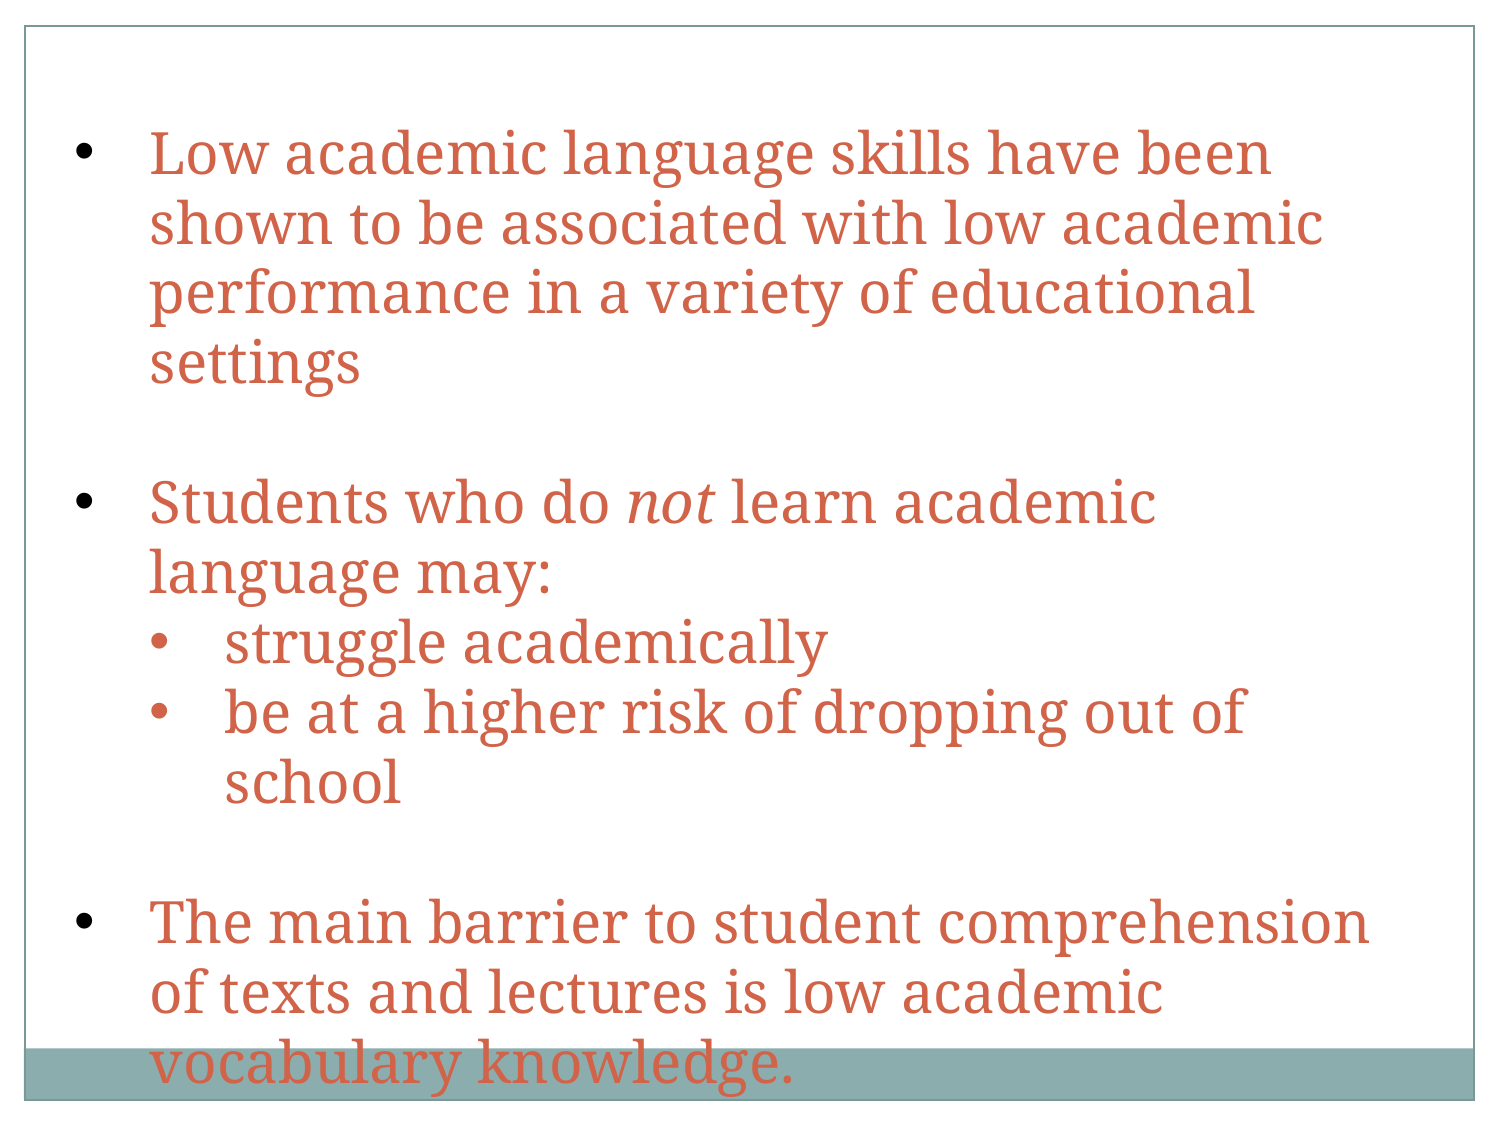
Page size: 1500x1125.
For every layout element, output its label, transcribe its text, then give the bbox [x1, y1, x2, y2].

text_box Low academic language skills have been shown to be associated with low academic performance in a variety of educational settings Students who do not learn academic language may: struggle academically be at a higher risk of dropping out of school The main barrier to student comprehension of texts and lectures is low academic vocabulary knowledge. [59, 108, 1410, 1125]
